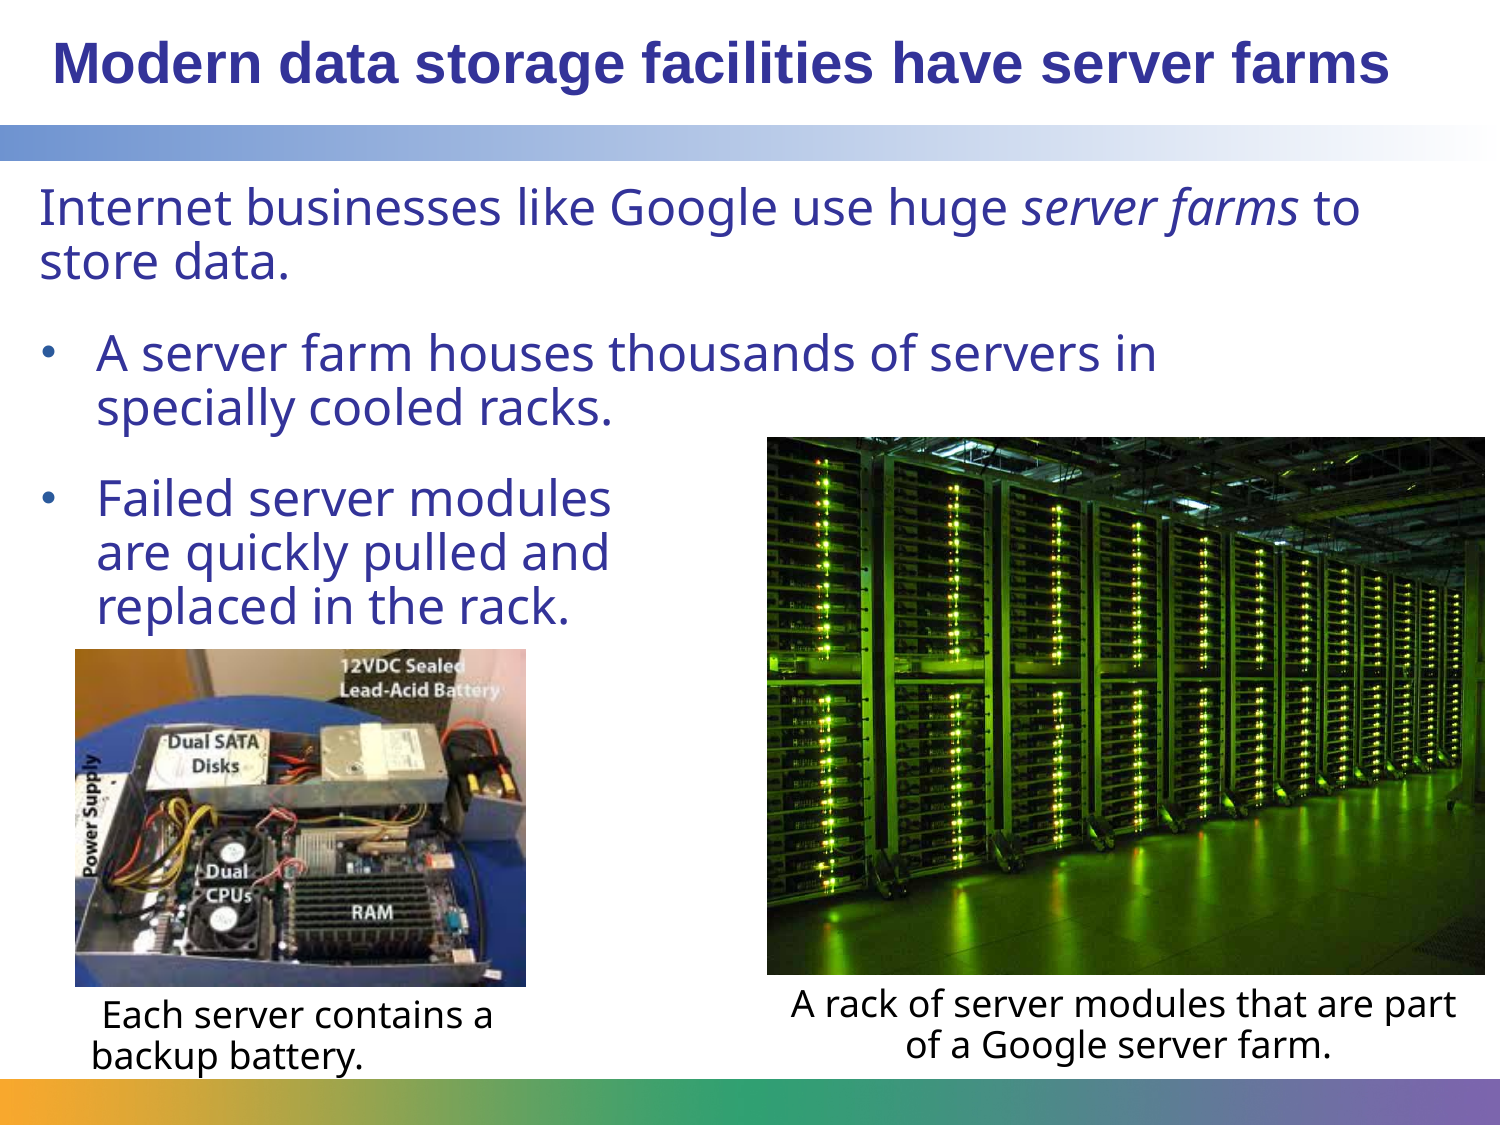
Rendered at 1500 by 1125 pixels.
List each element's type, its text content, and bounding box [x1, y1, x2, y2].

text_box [767, 437, 1485, 976]
title Modern data storage facilities have server farms [37, 0, 1488, 123]
text_box Each server contains a backup battery. [75, 988, 538, 1085]
text_box Internet businesses like Google use huge server farms to store data. A server farm houses thousands of servers in specially cooled racks. Failed server modules are quickly pulled and replaced in the rack. [24, 174, 1400, 475]
picture [75, 649, 527, 988]
text_box A rack of server modules that are part of a Google server farm. [762, 978, 1475, 1074]
picture [0, 1079, 1500, 1125]
